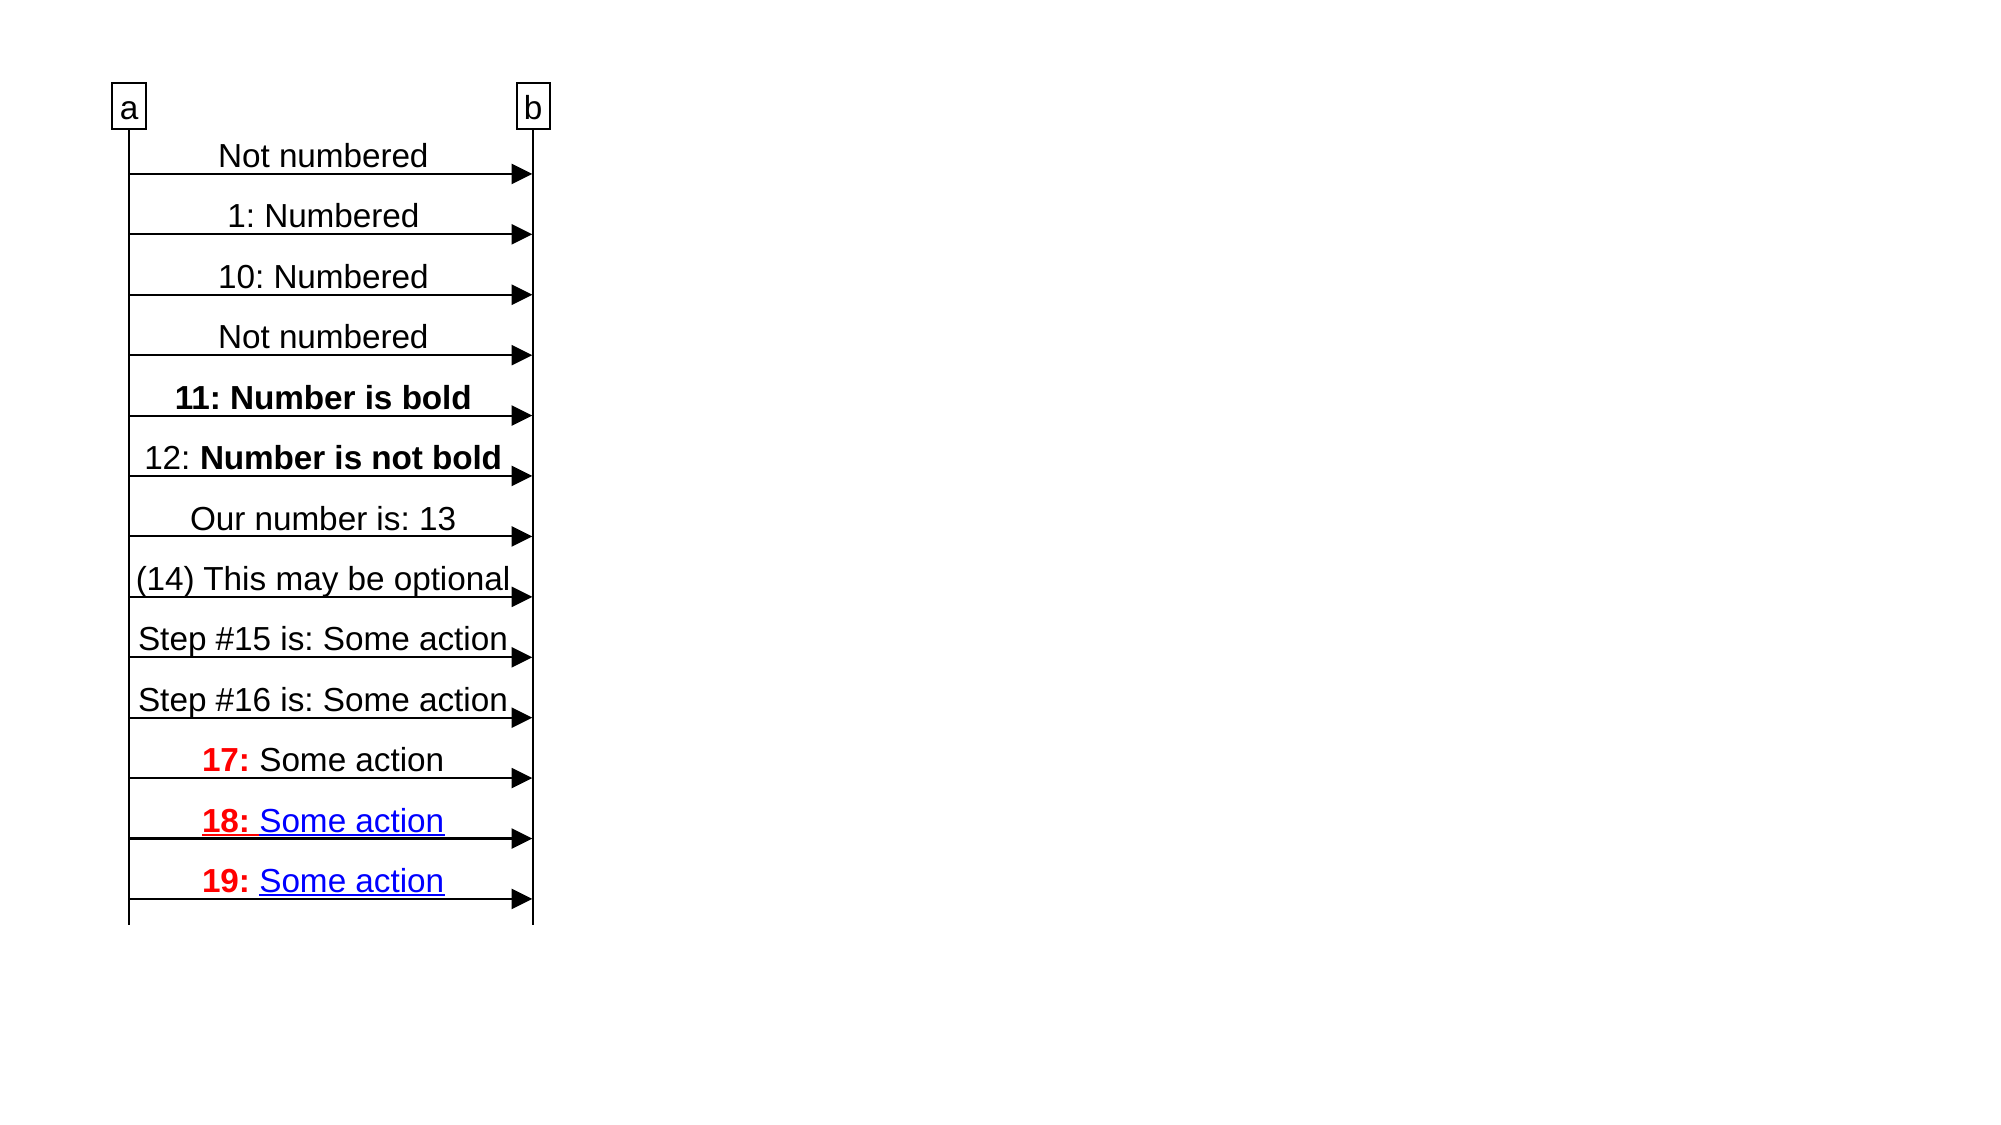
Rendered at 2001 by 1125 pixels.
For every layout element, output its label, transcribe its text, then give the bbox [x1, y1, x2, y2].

text_box (14) This may be optional [133, 558, 514, 596]
text_box [74, 74, 590, 925]
text_box 17: Some action [199, 739, 447, 777]
text_box Step #16 is: Some action [136, 679, 511, 717]
text_box Not numbered [215, 316, 432, 354]
text_box Step #15 is: Some action [136, 618, 511, 656]
text_box Not numbered [215, 135, 432, 173]
text_box Our number is: 13 [187, 497, 459, 535]
text_box 18: Some action [199, 799, 447, 837]
text_box 11: Number is bold [171, 377, 476, 415]
text_box 10: Numbered [215, 256, 432, 294]
text_box 12: Number is not bold [141, 437, 506, 475]
text_box 1: Numbered [224, 195, 422, 233]
text_box b [516, 83, 550, 130]
text_box a [112, 83, 146, 130]
text_box 19: Some action [199, 860, 447, 898]
